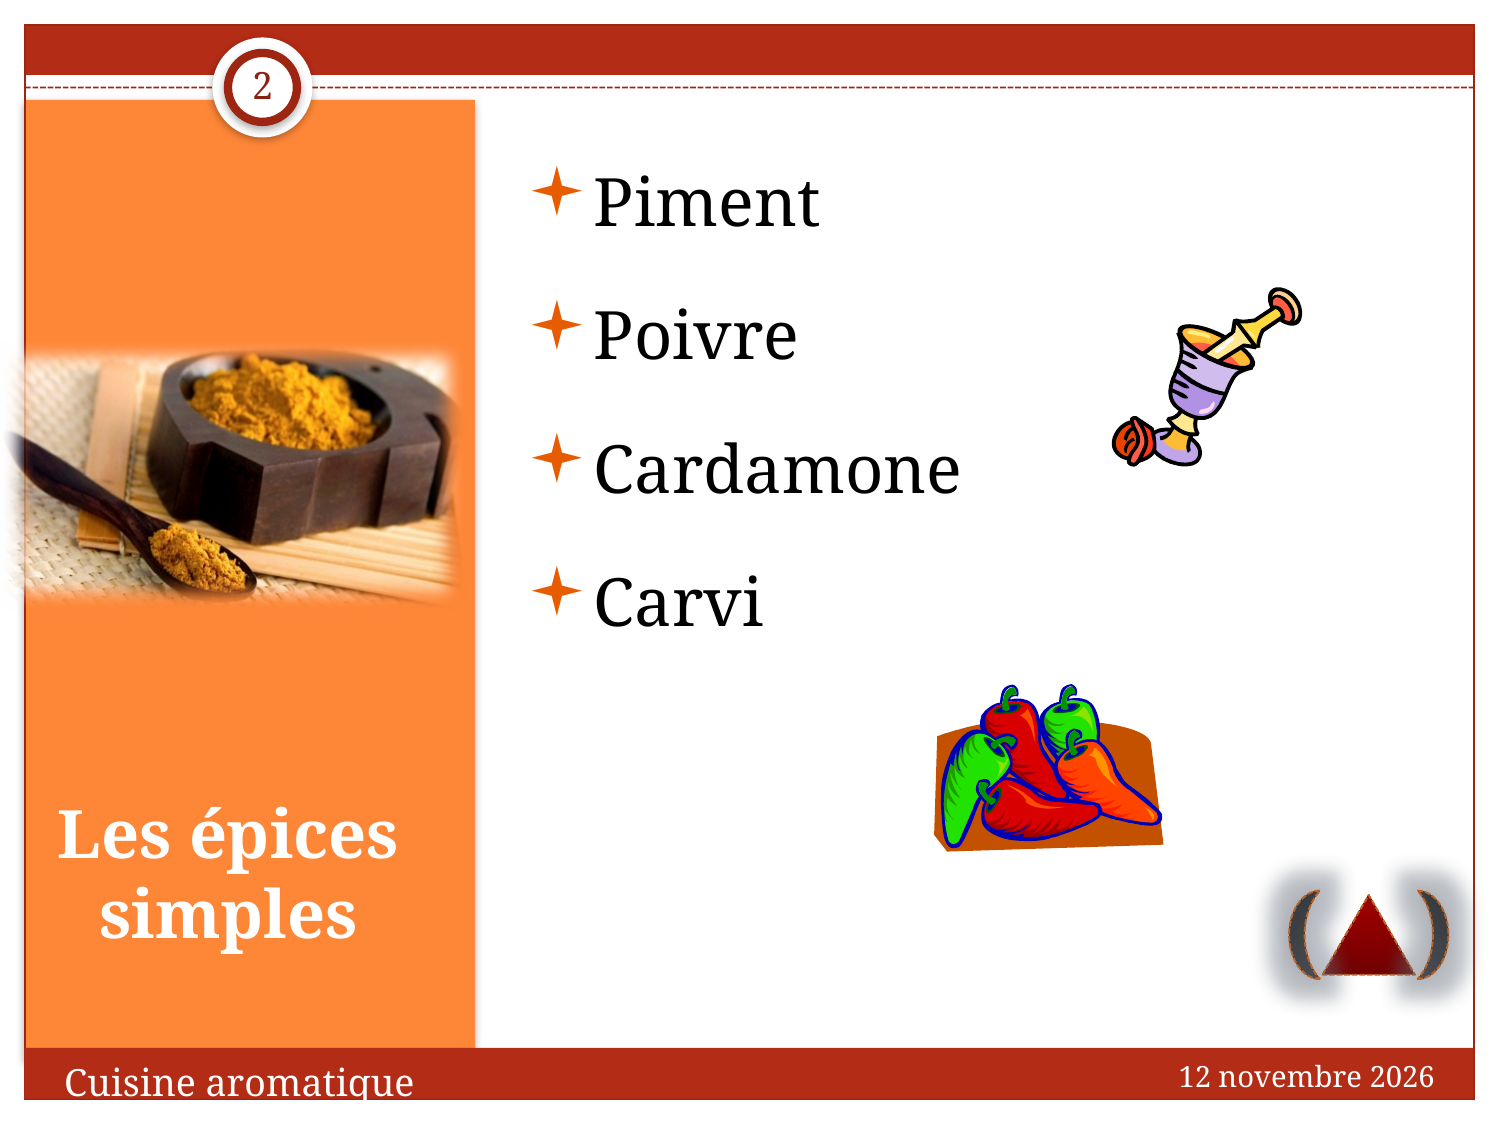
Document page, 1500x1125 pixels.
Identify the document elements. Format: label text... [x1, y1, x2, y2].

picture [1145, 260, 1269, 494]
picture [0, 339, 466, 610]
title Les épices simples [0, 796, 457, 960]
slide_number mars 09 [950, 1050, 1450, 1111]
footer Cuisine aromatique [49, 1051, 605, 1112]
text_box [902, 620, 1184, 882]
list Piment Poivre Cardamone Carvi [512, 112, 1438, 1000]
slide_number 2 [225, 51, 300, 124]
